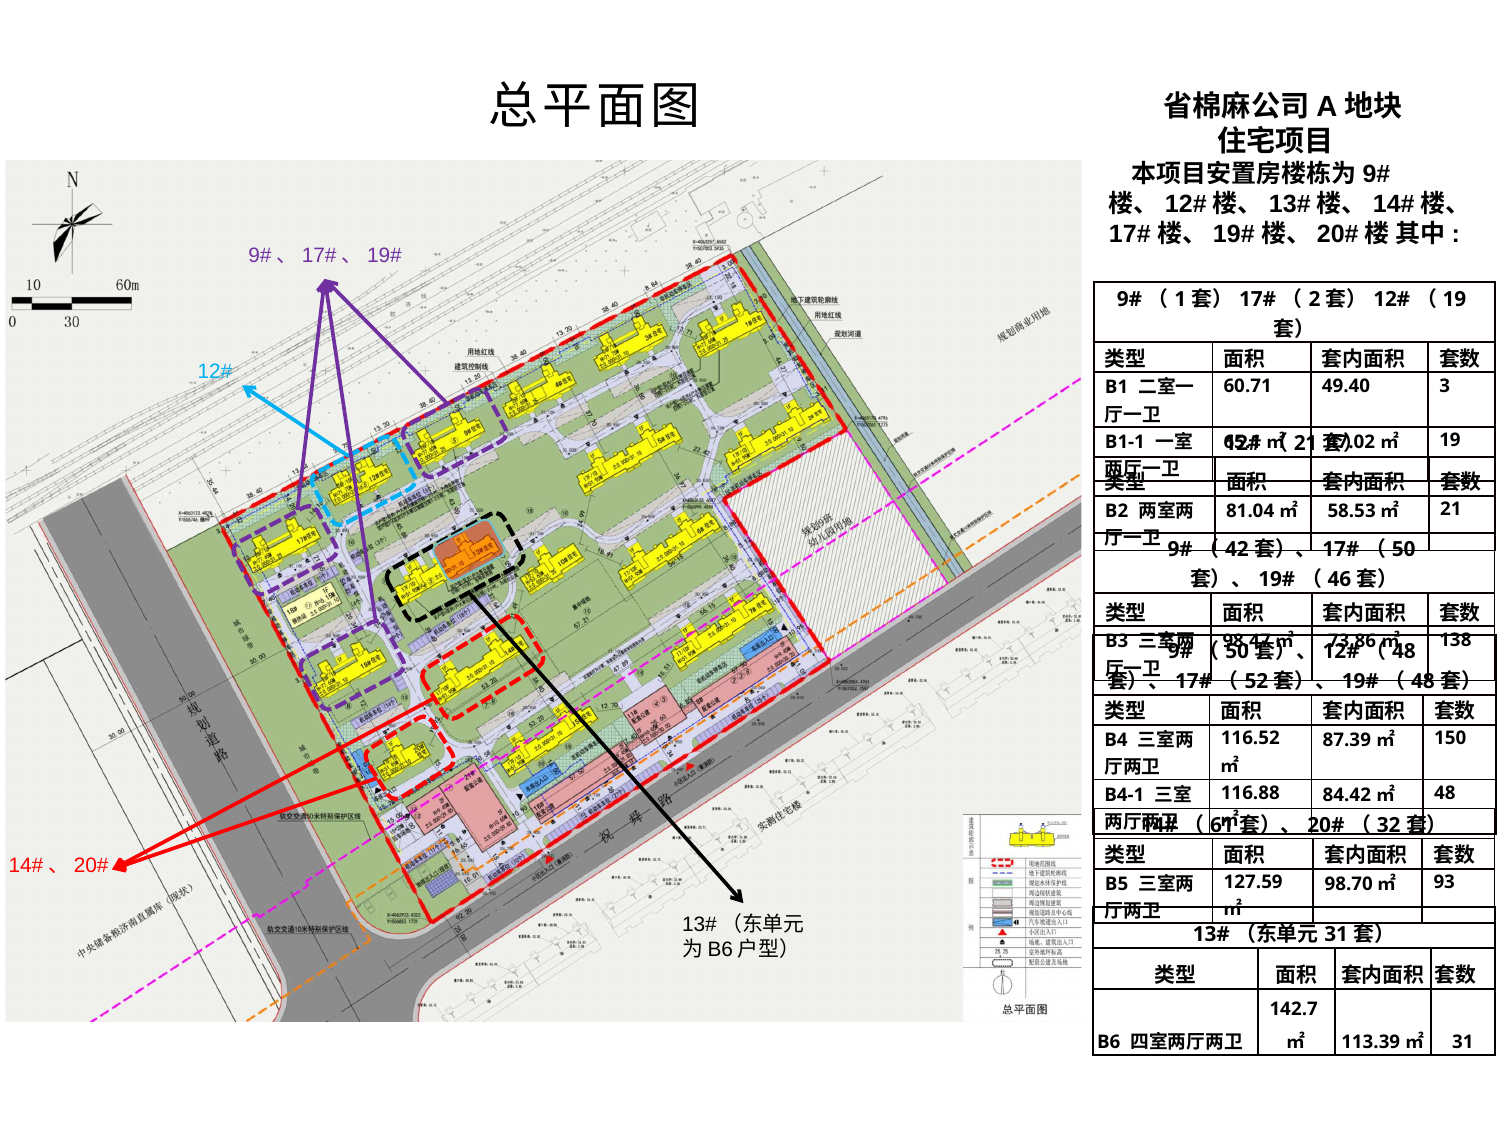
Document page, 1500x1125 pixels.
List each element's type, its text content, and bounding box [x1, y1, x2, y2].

table_cell 类型 [1095, 594, 1210, 625]
table_cell B1 二室一厅一卫 [1095, 373, 1212, 426]
table_header 13#（东单元31套） [1094, 908, 1494, 947]
table_cell 类型 [1095, 458, 1214, 495]
table_cell 套内面积 [1313, 594, 1427, 625]
table_cell 58.53㎡ [1312, 497, 1428, 550]
table_cell 116.88㎡ [1210, 780, 1311, 808]
table_cell 套数 [1432, 949, 1494, 988]
table_cell 48 [1424, 780, 1495, 808]
table_cell 81.04㎡ [1216, 497, 1310, 550]
table_cell 93 [1423, 870, 1494, 906]
table_cell 127.59㎡ [1213, 870, 1312, 906]
table_cell 套数 [1430, 458, 1494, 495]
table_cell 21 [1430, 497, 1494, 550]
table_cell 面积 [1259, 949, 1334, 988]
table_cell 套数 [1424, 696, 1495, 724]
text_box 省棉麻公司A地块 住宅项目 本项目安置房楼栋为9#楼、12#楼、13#楼、14#楼、17#楼、19#楼、20#楼 其中: [1094, 80, 1489, 281]
table_cell 3 [1429, 373, 1494, 426]
table_cell 31 [1432, 990, 1494, 1054]
table_cell B5 三室两厅两卫 [1095, 870, 1212, 906]
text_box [112, 697, 435, 870]
table_header 12#（21套） [1095, 428, 1494, 456]
table_cell 84.42㎡ [1312, 780, 1422, 808]
table_header 14#（61套）、20#（32套） [1095, 809, 1494, 838]
table_cell 套数 [1429, 594, 1494, 625]
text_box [376, 278, 447, 403]
table_header 9#（42套）、17#（50套）、19#（46套） [1095, 551, 1494, 592]
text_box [112, 777, 378, 870]
table_cell 87.39㎡ [1312, 726, 1422, 779]
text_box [297, 278, 325, 511]
table_cell B4 三室两厅两卫 [1094, 726, 1209, 779]
table_cell B4-1 三室两厅两卫 [1094, 780, 1209, 808]
table_header [1496, 907, 1500, 948]
table_header 9#（50套）、12#（48套）、17#（52套）、19#（48套） [1094, 681, 1495, 694]
text_box 14#、20# [0, 844, 5, 904]
text_box 总平面图 [430, 66, 961, 147]
table_cell 套内面积 [1312, 343, 1427, 371]
table_cell 面积 [1213, 839, 1312, 868]
table_cell 116.52㎡ [1210, 726, 1311, 779]
table_cell 150 [1424, 726, 1495, 779]
table_cell 类型 [1094, 696, 1209, 724]
picture [5, 160, 1082, 1022]
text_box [242, 385, 297, 457]
table_cell [1496, 948, 1500, 989]
table_cell 面积 [1213, 343, 1310, 371]
table_cell 面积 [1216, 458, 1310, 495]
table_cell 142.7㎡ [1259, 990, 1334, 1054]
table_cell 49.40 [1312, 373, 1427, 426]
table_cell B3 三室两厅一卫 [1095, 627, 1210, 680]
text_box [324, 278, 376, 620]
table_cell B6 四室两厅两卫 [1094, 990, 1257, 1054]
table_cell 套内面积 [1312, 696, 1422, 724]
table_cell 类型 [1095, 343, 1212, 371]
table_cell 类型 [1095, 839, 1212, 868]
table_cell 套数 [1423, 839, 1494, 868]
table_cell 98.47㎡ [1212, 627, 1311, 680]
table_cell 138 [1429, 627, 1494, 680]
table_cell 套内面积 [1312, 458, 1428, 495]
table_cell [1496, 989, 1500, 1055]
table_cell 60.71 [1213, 373, 1310, 426]
table_cell B2 两室两厅一卫 [1095, 497, 1214, 550]
table_cell 面积 [1210, 696, 1311, 724]
table_cell 套内面积 [1314, 839, 1421, 868]
table_cell 类型 [1094, 949, 1257, 988]
table_header 9#（1套）17#（2套）12#（19套） [1095, 283, 1494, 341]
table_cell 套内面积 [1336, 949, 1430, 988]
table_cell 98.70㎡ [1314, 870, 1421, 906]
table_cell 113.39㎡ [1336, 990, 1430, 1054]
table_cell 套数 [1429, 343, 1494, 371]
table_cell 73.86㎡ [1313, 627, 1427, 680]
table_cell 面积 [1212, 594, 1311, 625]
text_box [469, 592, 744, 904]
